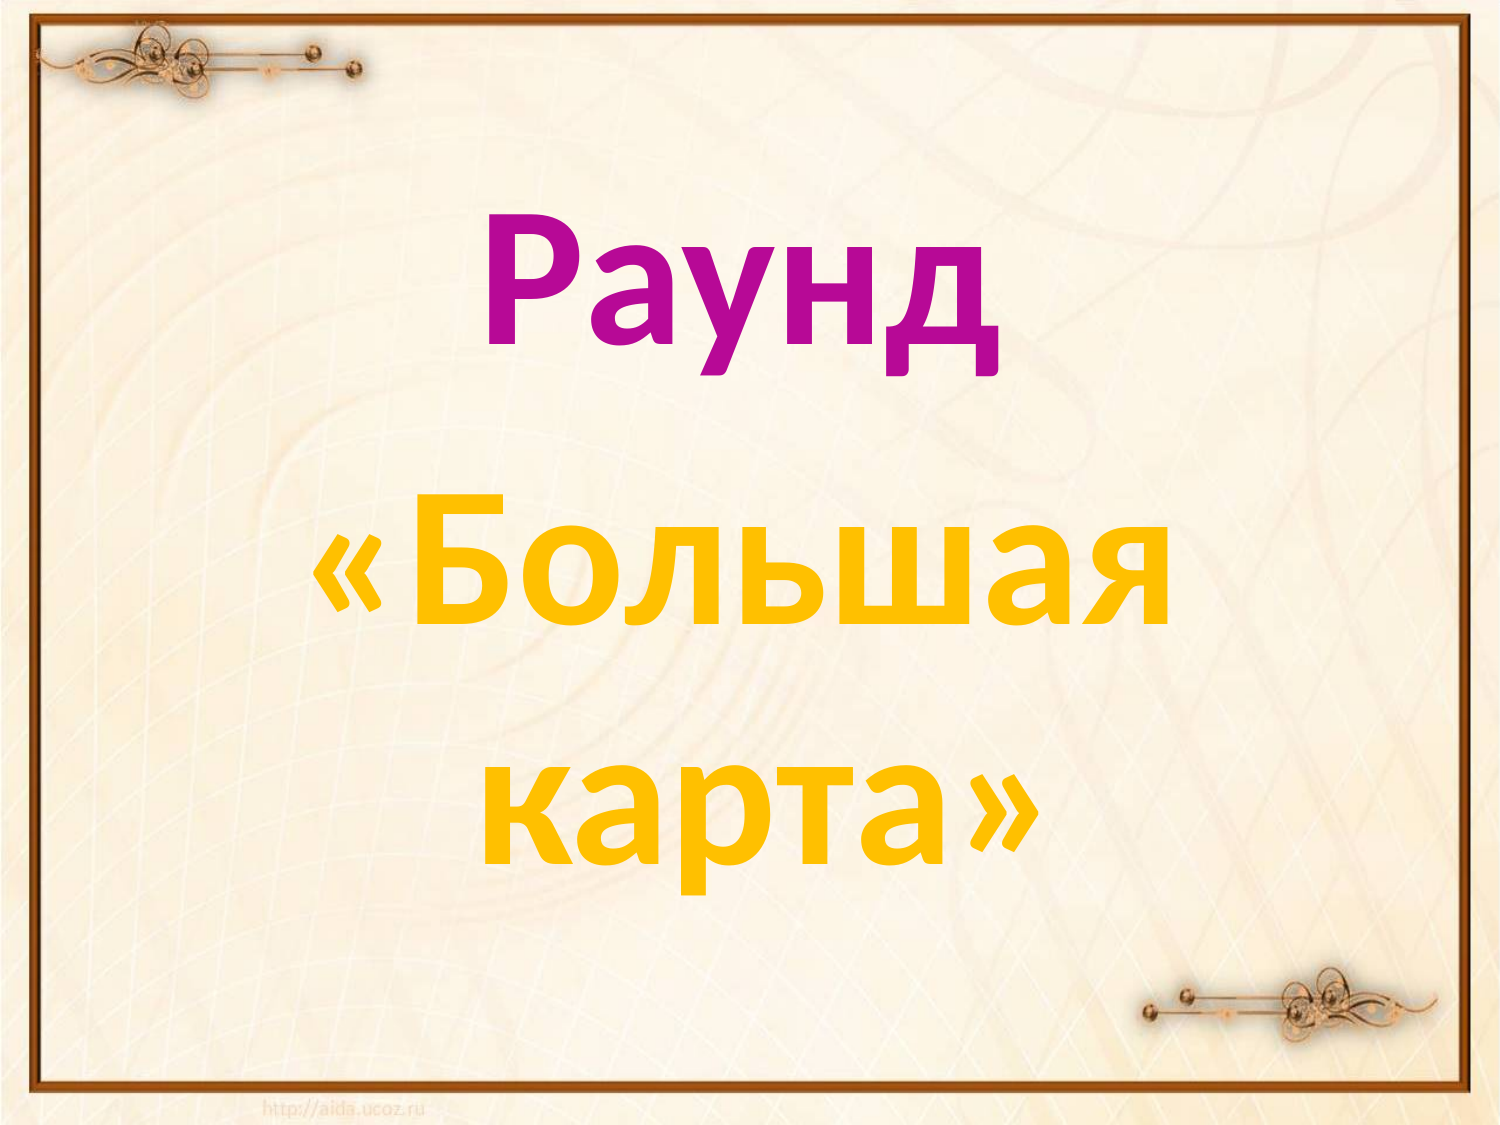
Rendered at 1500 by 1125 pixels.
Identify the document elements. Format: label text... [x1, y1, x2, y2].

picture [0, 0, 1500, 1125]
list Раунд «Большая карта» [64, 137, 1415, 934]
